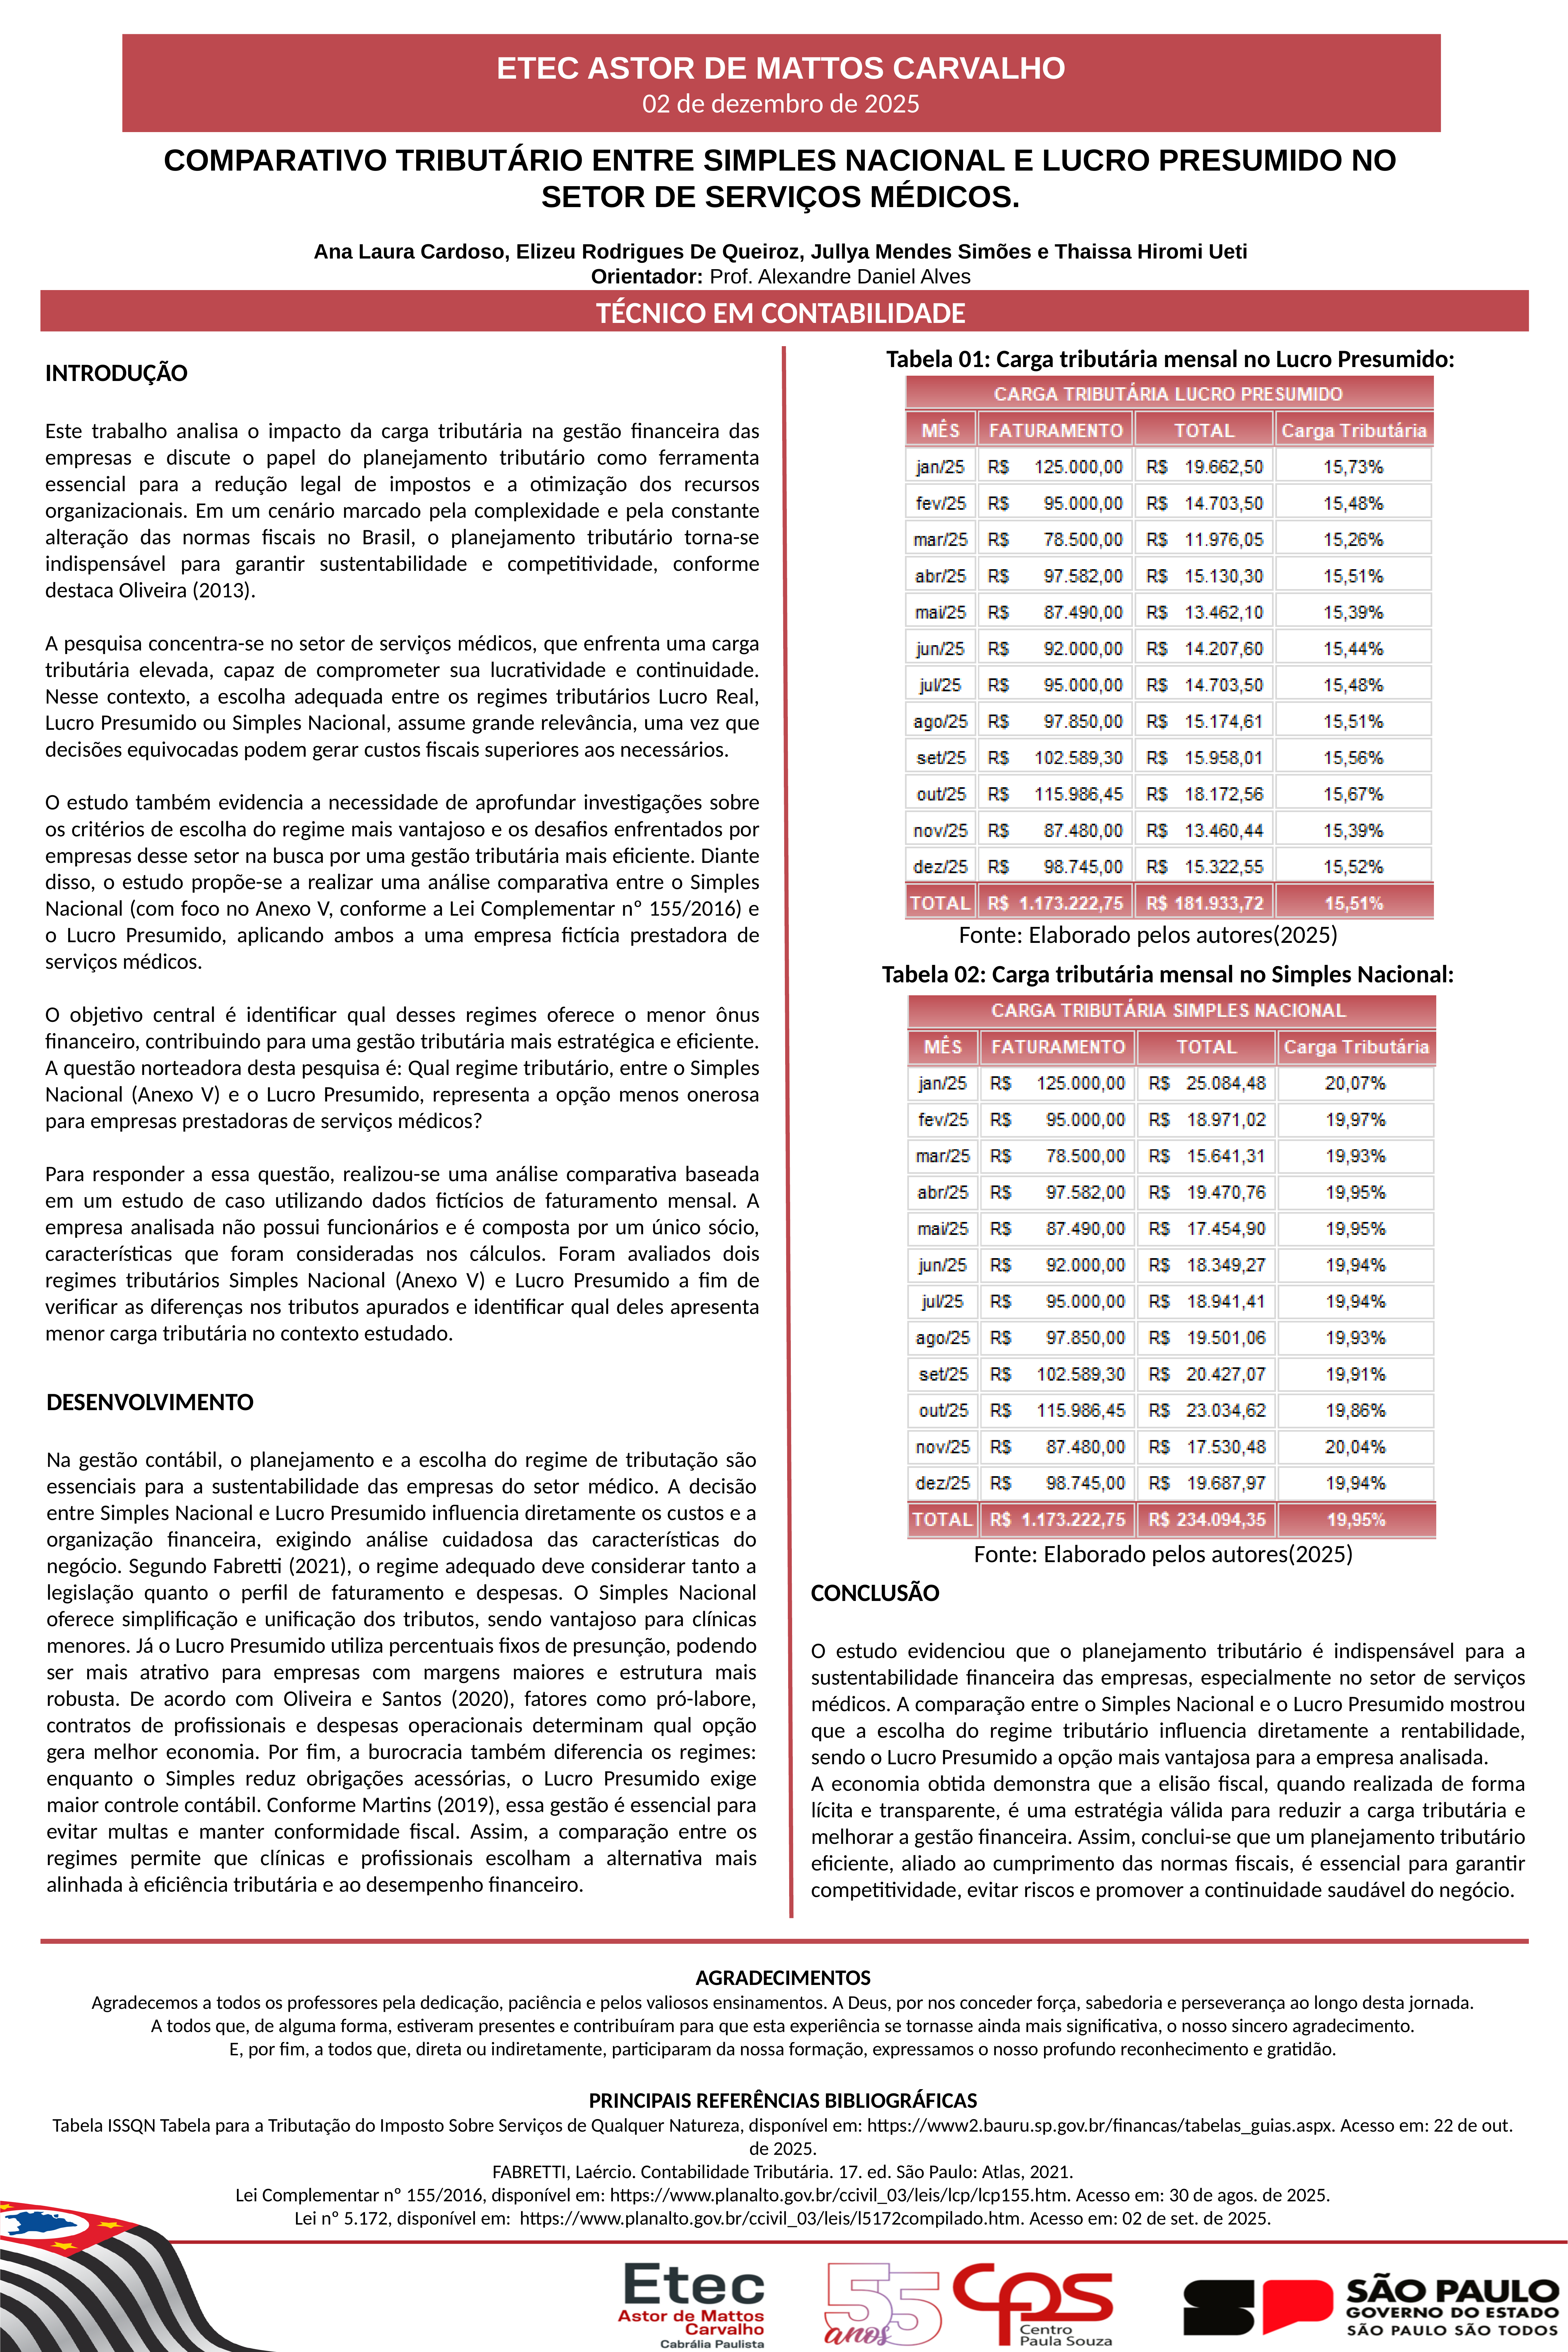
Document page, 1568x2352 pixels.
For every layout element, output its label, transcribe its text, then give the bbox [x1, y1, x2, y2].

text_box COMPARATIVO TRIBUTÁRIO ENTRE SIMPLES NACIONAL E LUCRO PRESUMIDO NO SETOR DE SERVIÇOS MÉDICOS. Ana Laura Cardoso, Elizeu Rodrigues De Queiroz, Jullya Mendes Simões e Thaissa Hiromi Ueti Orientador: Prof. Alexandre Daniel Alves [121, 137, 1441, 290]
text_box Fonte: Elaborado pelos autores(2025) [969, 1539, 1404, 1567]
text_box ETEC ASTOR DE MATTOS CARVALHO 02 de dezembro de 2025 [122, 34, 1441, 132]
picture [906, 994, 1436, 1539]
text_box INTRODUÇÃO Este trabalho analisa o impacto da carga tributária na gestão financeira das empresas e discute o papel do planejamento tributário como ferramenta essencial para a redução legal de impostos e a otimização dos recursos organizacionais. Em um cenário marcado pela complexidade e pela constante alteração das normas fiscais no Brasil, o planejamento tributário torna-se indispensável para garantir sustentabilidade e competitividade, conforme destaca Oliveira (2013). A pesquisa concentra-se no setor de serviços médicos, que enfrenta uma carga tributária elevada, capaz de comprometer sua lucratividade e continuidade. Nesse contexto, a escolha adequada entre os regimes tributários Lucro Real, Lucro Presumido ou Simples Nacional, assume grande relevância, uma vez que decisões equivocadas podem gerar custos fiscais superiores aos necessários. O estudo também evidencia a necessidade de aprofundar investigações sobre os critérios de escolha do regime mais vantajoso e os desafios enfrentados por empresas desse setor na busca por uma gestão tributária mais eficiente. Diante disso, o estudo propõe-se a realizar uma análise comparativa entre o Simples Nacional (com foco no Anexo V, conforme a Lei Complementar nº 155/2016) e o Lucro Presumido, aplicando ambos a uma empresa fictícia prestadora de serviços médicos. O objetivo central é identificar qual desses regimes oferece o menor ônus financeiro, contribuindo para uma gestão tributária mais estratégica e eficiente. A questão norteadora desta pesquisa é: Qual regime tributário, entre o Simples Nacional (Anexo V) e o Lucro Presumido, representa a opção menos onerosa para empresas prestadoras de serviços médicos? Para responder a essa questão, realizou-se uma análise comparativa baseada em um estudo de caso utilizando dados fictícios de faturamento mensal. A empresa analisada não possui funcionários e é composta por um único sócio, características que foram consideradas nos cálculos. Foram avaliados dois regimes tributários Simples Nacional (Anexo V) e Lucro Presumido a fim de verificar as diferenças nos tributos apurados e identificar qual deles apresenta menor carga tributária no contexto estudado. [40, 354, 766, 1355]
picture [904, 374, 1434, 920]
text_box DESENVOLVIMENTO Na gestão contábil, o planejamento e a escolha do regime de tributação são essenciais para a sustentabilidade das empresas do setor médico. A decisão entre Simples Nacional e Lucro Presumido influencia diretamente os custos e a organização financeira, exigindo análise cuidadosa das características do negócio. Segundo Fabretti (2021), o regime adequado deve considerar tanto a legislação quanto o perfil de faturamento e despesas. O Simples Nacional oferece simplificação e unificação dos tributos, sendo vantajoso para clínicas menores. Já o Lucro Presumido utiliza percentuais fixos de presunção, podendo ser mais atrativo para empresas com margens maiores e estrutura mais robusta. De acordo com Oliveira e Santos (2020), fatores como pró-labore, contratos de profissionais e despesas operacionais determinam qual opção gera melhor economia. Por fim, a burocracia também diferencia os regimes: enquanto o Simples reduz obrigações acessórias, o Lucro Presumido exige maior controle contábil. Conforme Martins (2019), essa gestão é essencial para evitar multas e manter conformidade fiscal. Assim, a comparação entre os regimes permite que clínicas e profissionais escolham a alternativa mais alinhada à eficiência tributária e ao desempenho financeiro. [41, 1383, 763, 1941]
text_box Tabela 02: Carga tributária mensal no Simples Nacional: [791, 955, 1546, 1012]
text_box Fonte: Elaborado pelos autores(2025) [954, 920, 1388, 948]
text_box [0, 2200, 1568, 2352]
text_box TÉCNICO EM CONTABILIDADE [40, 290, 1529, 332]
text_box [784, 346, 791, 1918]
text_box DESENVOLVIMENTO Na gestão contábil, o planejamento e a escolha do regime de tributação são essenciais para a sustentabilidade das empresas do setor médico. A decisão entre Simples Nacional e Lucro Presumido influencia diretamente os custos e a organização financeira, exigindo análise cuidadosa das características do negócio. Segundo Fabretti (2021), o regime adequado deve considerar tanto a legislação quanto o perfil de faturamento e despesas. O Simples Nacional oferece simplificação e unificação dos tributos, sendo vantajoso para clínicas menores. Já o Lucro Presumido utiliza percentuais fixos de presunção, podendo ser mais atrativo para empresas com margens maiores e estrutura mais robusta. De acordo com Oliveira e Santos (2020), fatores como pró-labore, contratos de profissionais e despesas operacionais determinam qual opção gera melhor economia. Por fim, a burocracia também diferencia os regimes: enquanto o Simples reduz obrigações acessórias, o Lucro Presumido exige maior controle contábil. Conforme Martins (2019), essa gestão é essencial para evitar multas e manter conformidade fiscal. Assim, a comparação entre os regimes permite que clínicas e profissionais escolham a alternativa mais alinhada à eficiência tributária e ao desempenho financeiro. [41, 1941, 763, 1949]
text_box Tabela 01: Carga tributária mensal no Lucro Presumido: [794, 340, 1549, 397]
text_box AGRADECIMENTOS Agradecemos a todos os professores pela dedicação, paciência e pelos valiosos ensinamentos. A Deus, por nos conceder força, sabedoria e perseverança ao longo desta jornada. A todos que, de alguma forma, estiveram presentes e contribuíram para que esta experiência se tornasse ainda mais significativa, o nosso sincero agradecimento. E, por fim, a todos que, direta ou indiretamente, participaram da nossa formação, expressamos o nosso profundo reconhecimento e gratidão. PRINCIPAIS REFERÊNCIAS BIBLIOGRÁFICAS Tabela ISSQN Tabela para a Tributação do Imposto Sobre Serviços de Qualquer Natureza, disponível em: https://www2.bauru.sp.gov.br/financas/tabelas_guias.aspx. Acesso em: 22 de out. de 2025. FABRETTI, Laércio. Contabilidade Tributária. 17. ed. São Paulo: Atlas, 2021. Lei Complementar nº 155/2016, disponível em: https://www.planalto.gov.br/ccivil_03/leis/lcp/lcp155.htm. Acesso em: 30 de agos. de 2025. Lei nº 5.172, disponível em: https://www.planalto.gov.br/ccivil_03/leis/l5172compilado.htm. Acesso em: 02 de set. de 2025. [37, 1960, 1530, 2200]
text_box CONCLUSÃO O estudo evidenciou que o planejamento tributário é indispensável para a sustentabilidade financeira das empresas, especialmente no setor de serviços médicos. A comparação entre o Simples Nacional e o Lucro Presumido mostrou que a escolha do regime tributário influencia diretamente a rentabilidade, sendo o Lucro Presumido a opção mais vantajosa para a empresa analisada. A economia obtida demonstra que a elisão fiscal, quando realizada de forma lícita e transparente, é uma estratégia válida para reduzir a carga tributária e melhorar a gestão financeira. Assim, conclui-se que um planejamento tributário eficiente, aliado ao cumprimento das normas fiscais, é essencial para garantir competitividade, evitar riscos e promover a continuidade saudável do negócio. [806, 1574, 1531, 1940]
